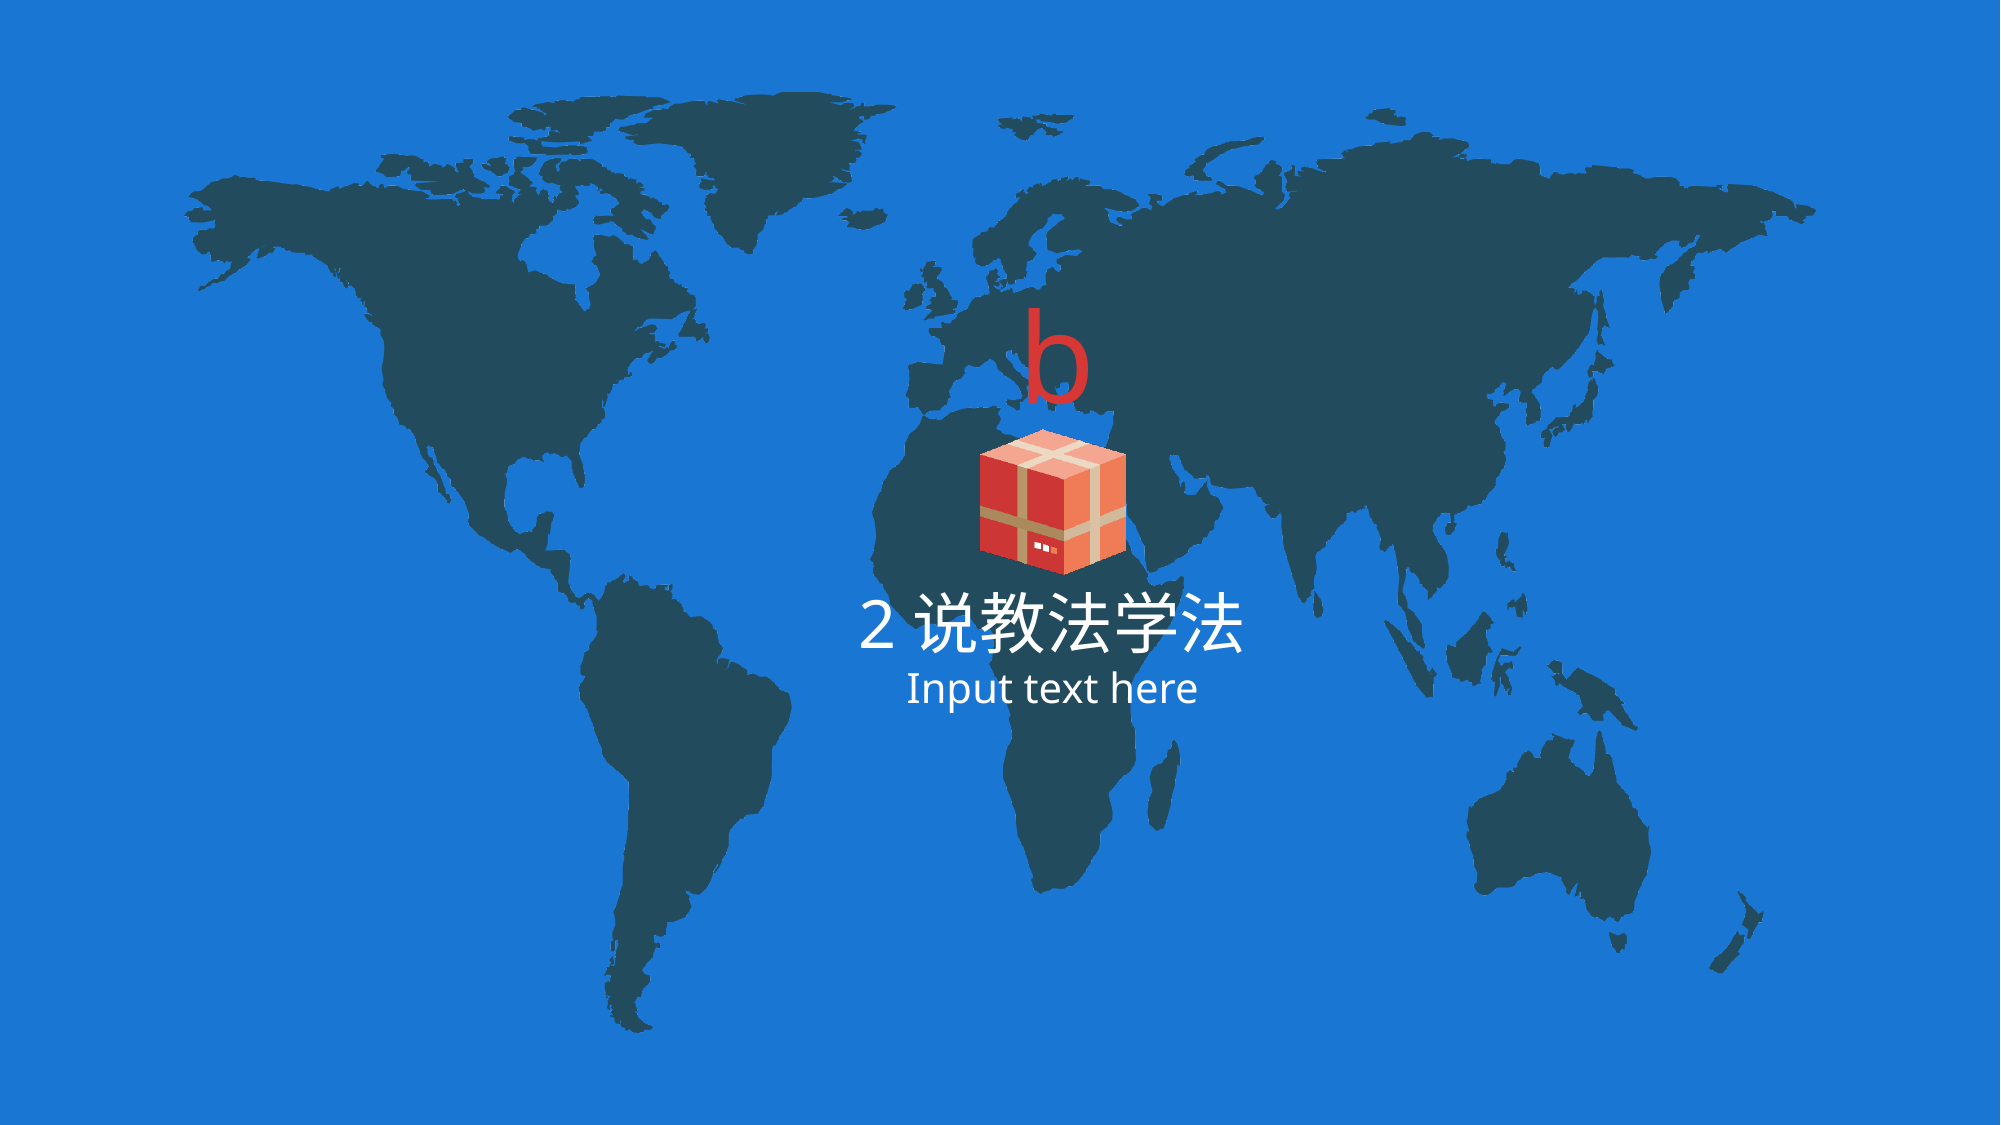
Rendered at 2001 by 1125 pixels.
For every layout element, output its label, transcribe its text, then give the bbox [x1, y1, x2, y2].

text_box 2说教法学法 Input text here [843, 574, 1262, 719]
picture [184, 92, 1816, 1033]
text_box b [1003, 271, 1111, 429]
